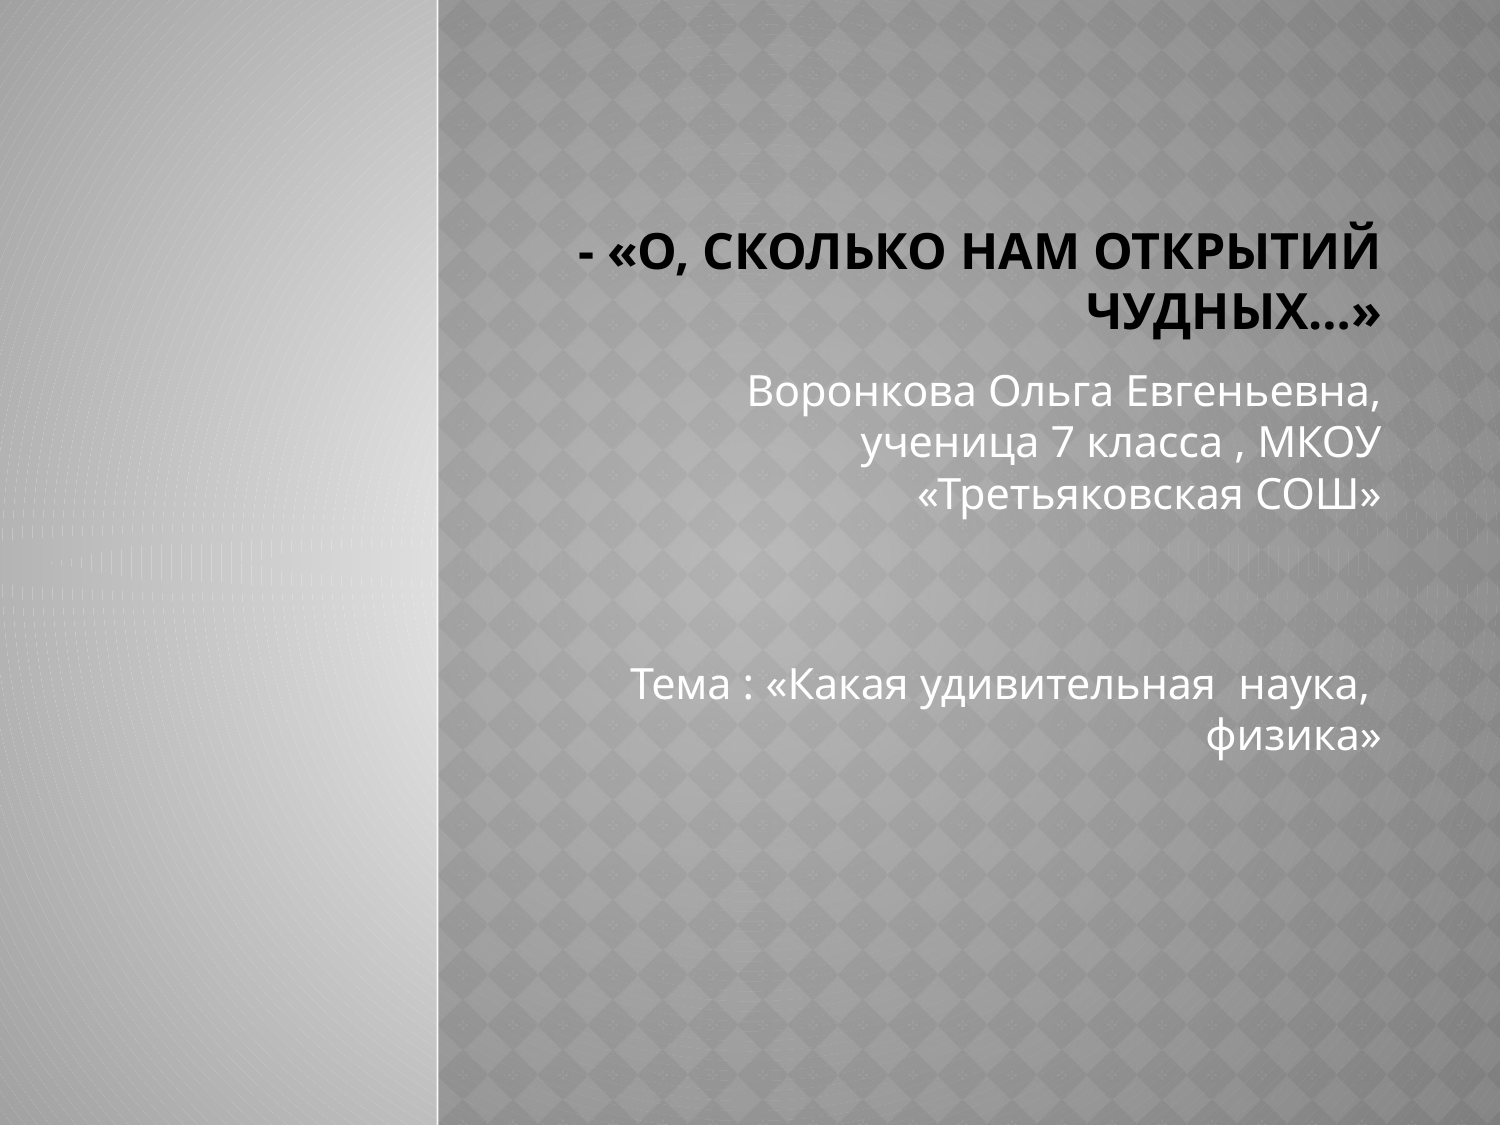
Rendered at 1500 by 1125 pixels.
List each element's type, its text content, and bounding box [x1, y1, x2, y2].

subtitle Воронкова Ольга Евгеньевна, ученица 7 класса , МКОУ «Третьяковская СОШ» Тема : «Какая удивительная наука, физика» [550, 363, 1390, 762]
title - «О, сколько нам открытий чудных…» [552, 87, 1390, 340]
